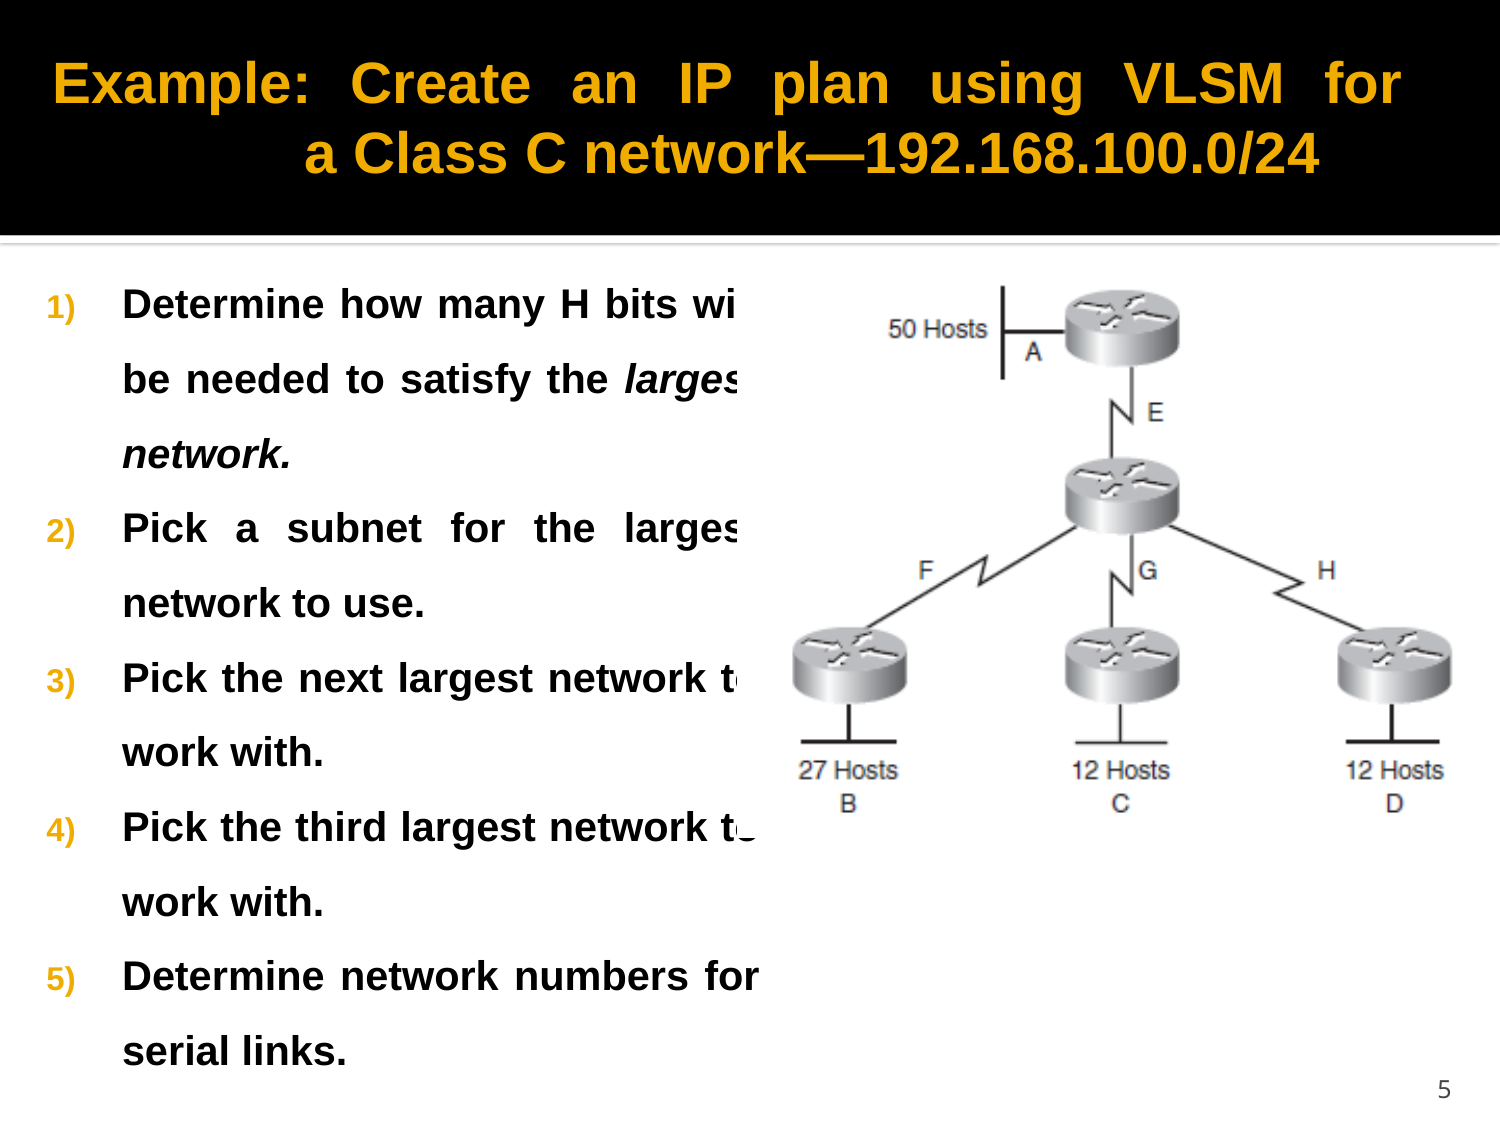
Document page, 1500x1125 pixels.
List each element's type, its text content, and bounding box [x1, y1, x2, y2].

picture [737, 274, 1463, 838]
title Example: Create an IP plan using VLSM for a Class C network—192.168.100.0/24 [37, 50, 1450, 180]
slide_number 5 [1345, 1062, 1467, 1108]
list Determine how many H bits will be needed to satisfy the largest network. Pick a subnet for the largest network to use. Pick the next largest network to work with. Pick the third largest network to work with. Determine network numbers for serial links. [37, 237, 775, 1088]
